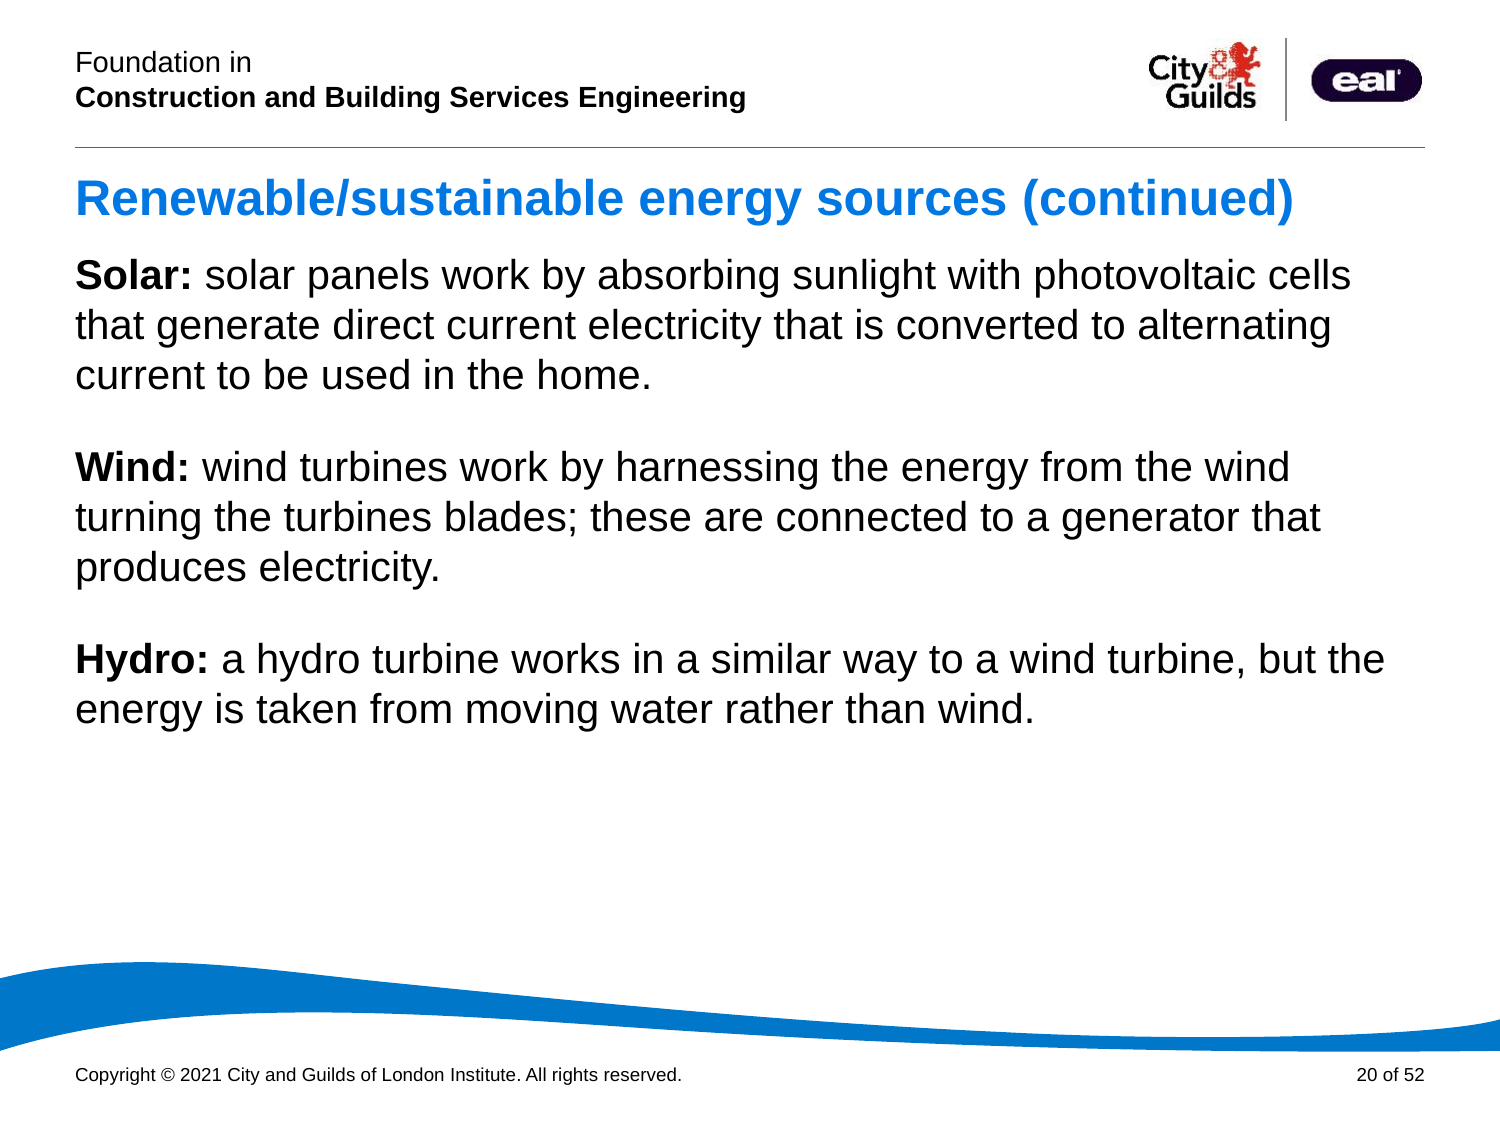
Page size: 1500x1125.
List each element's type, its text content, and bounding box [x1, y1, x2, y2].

list Solar: solar panels work by absorbing sunlight with photovoltaic cells that generate direct current electricity that is converted to alternating current to be used in the home. Wind: wind turbines work by harnessing the energy from the wind turning the turbines blades; these are connected to a generator that produces electricity. Hydro: a hydro turbine works in a similar way to a wind turbine, but the energy is taken from moving water rather than wind. [74, 247, 1426, 946]
title Renewable/sustainable energy sources (continued) [74, 165, 1426, 229]
picture [1149, 38, 1422, 121]
